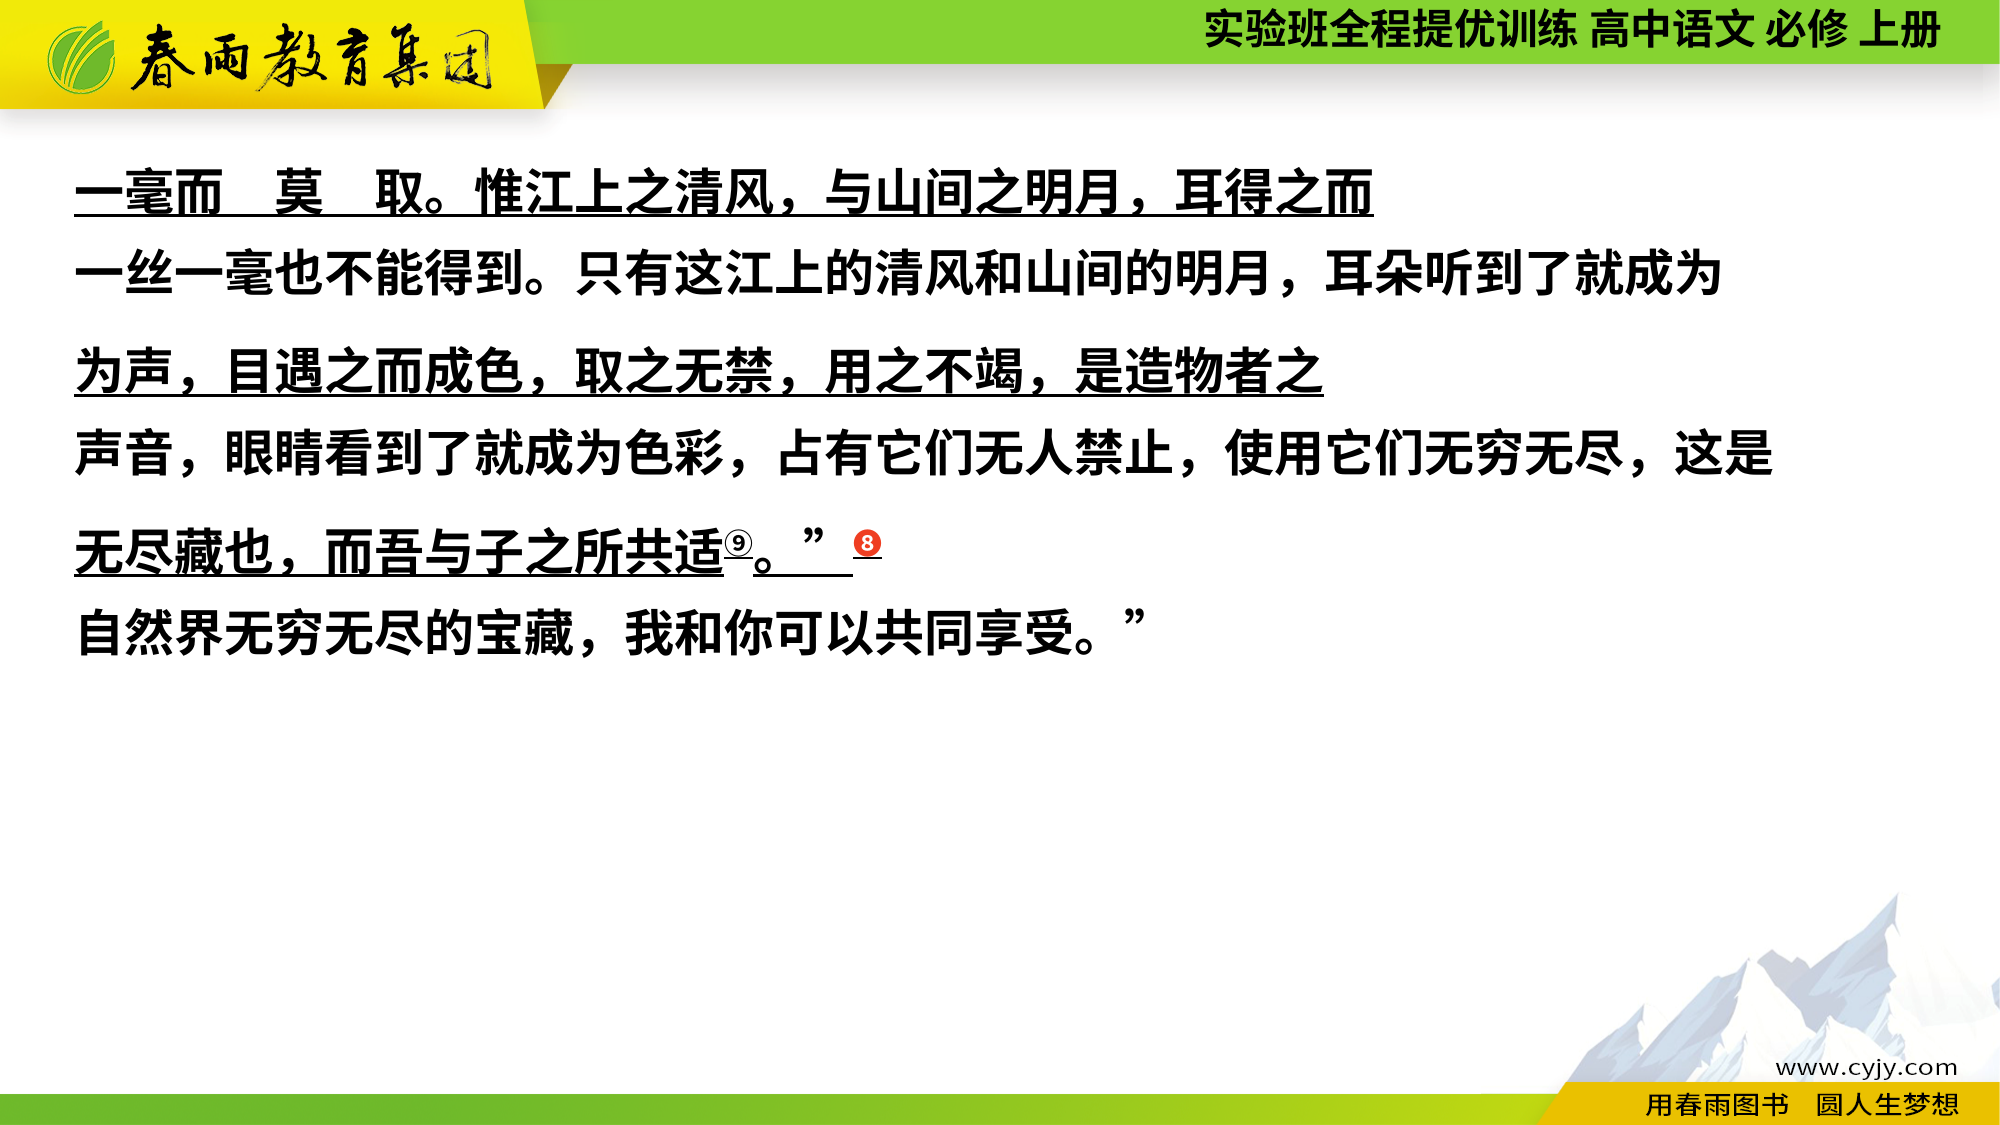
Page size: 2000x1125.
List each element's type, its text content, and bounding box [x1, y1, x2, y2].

text_box 一丝一毫也不能得到。只有这江上的清风和山间的明月，耳朵听到了就成为 声音，眼睛看到了就成为色彩，占有它们无人禁止，使用它们无穷无尽，这是 自然界无穷无尽的宝藏，我和你可以共同享受。” [59, 203, 1944, 669]
picture [0, 0, 2000, 1125]
